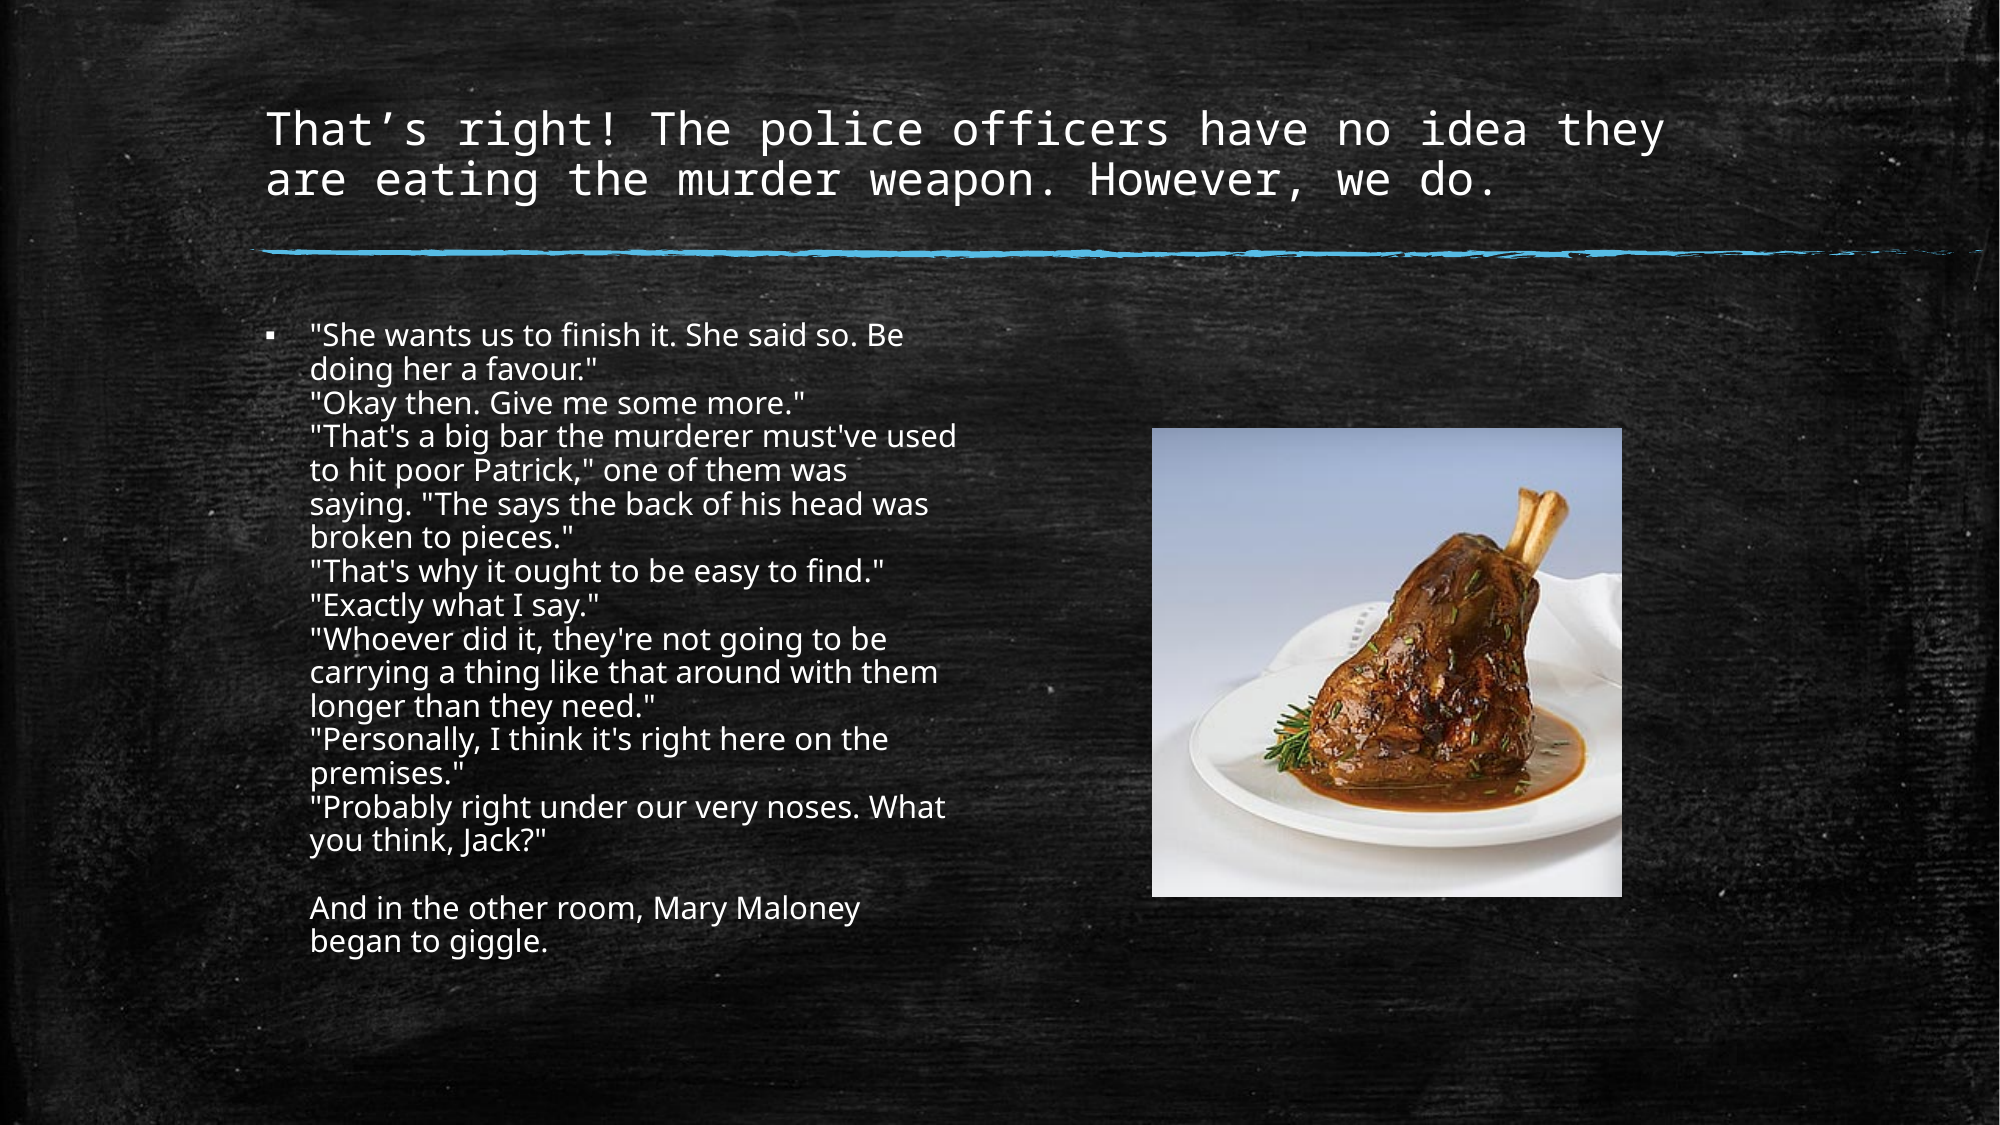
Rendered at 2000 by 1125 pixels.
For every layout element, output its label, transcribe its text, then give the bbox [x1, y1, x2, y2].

list "She wants us to finish it. She said so. Be doing her a favour." "Okay then. Give me some more." "That's a big bar the murderer must've used to hit poor Patrick," one of them was saying. "The says the back of his head was broken to pieces." "That's why it ought to be easy to find." "Exactly what I say." "Whoever did it, they're not going to be carrying a thing like that around with them longer than they need." "Personally, I think it's right here on the premises." "Probably right under our very noses. What you think, Jack?" And in the other room, Mary Maloney began to giggle. [249, 312, 975, 1013]
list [1152, 428, 1622, 897]
title That’s right! The police officers have no idea they are eating the murder weapon. However, we do. [249, 45, 1750, 213]
picture [0, 0, 2000, 1125]
